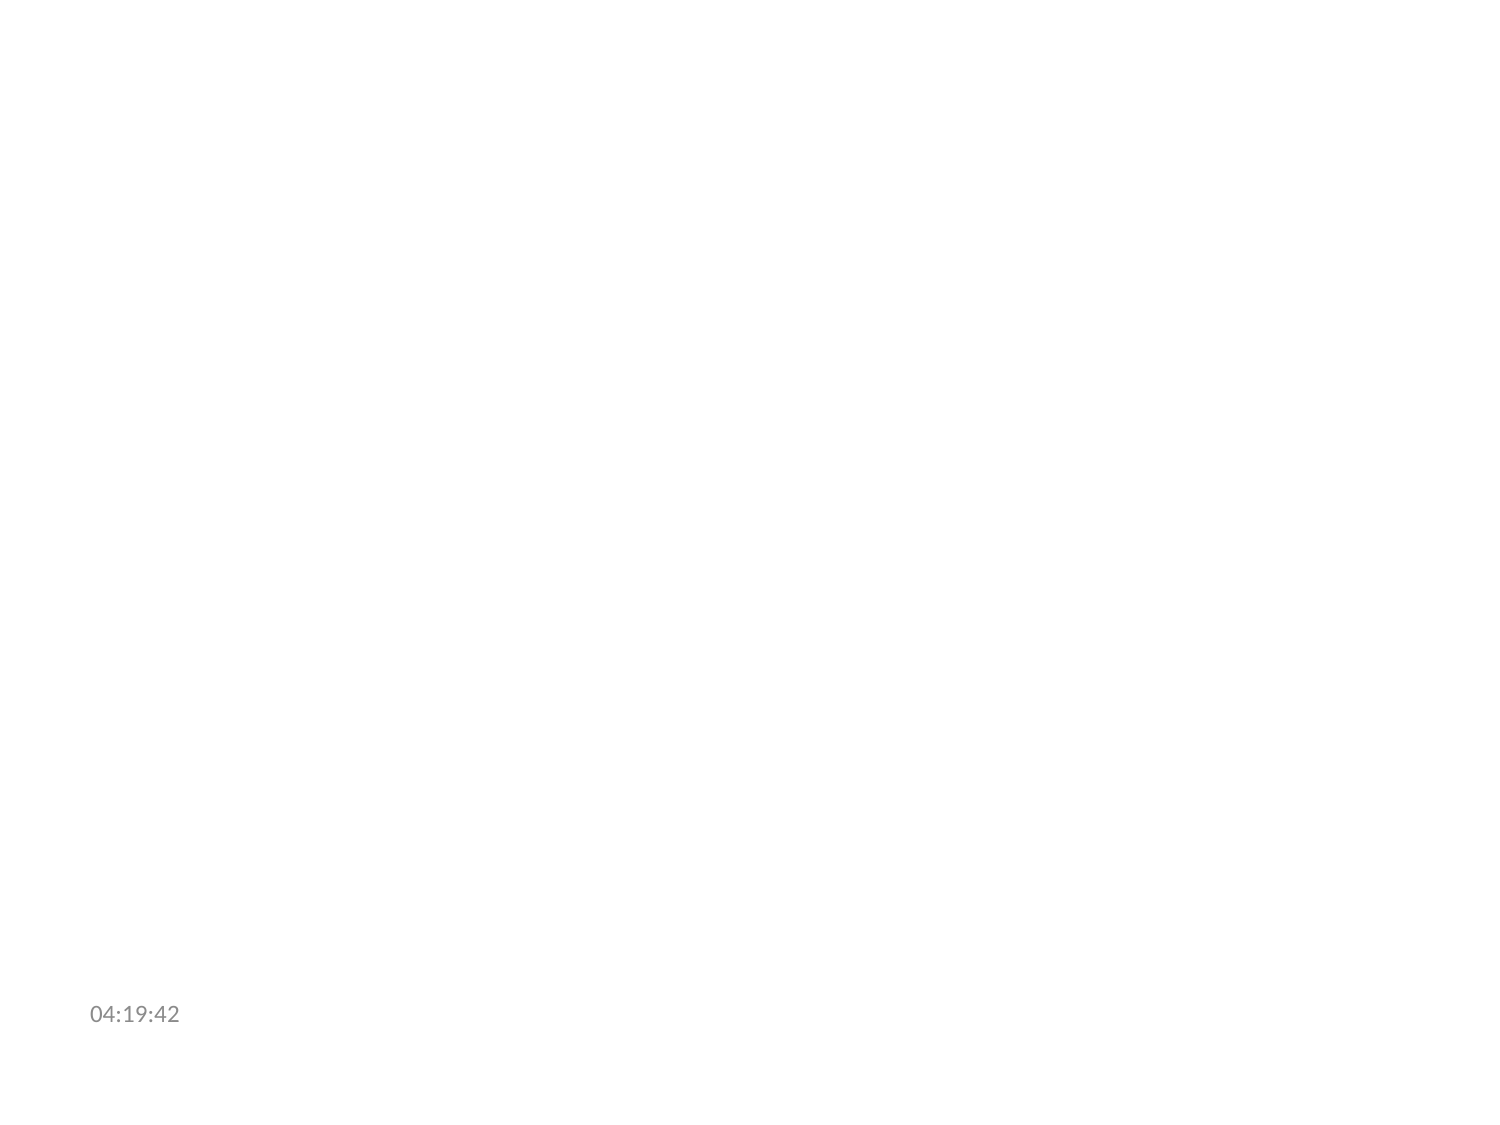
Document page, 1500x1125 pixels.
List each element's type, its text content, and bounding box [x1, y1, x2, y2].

text_box 15:35:09 [75, 982, 425, 1043]
